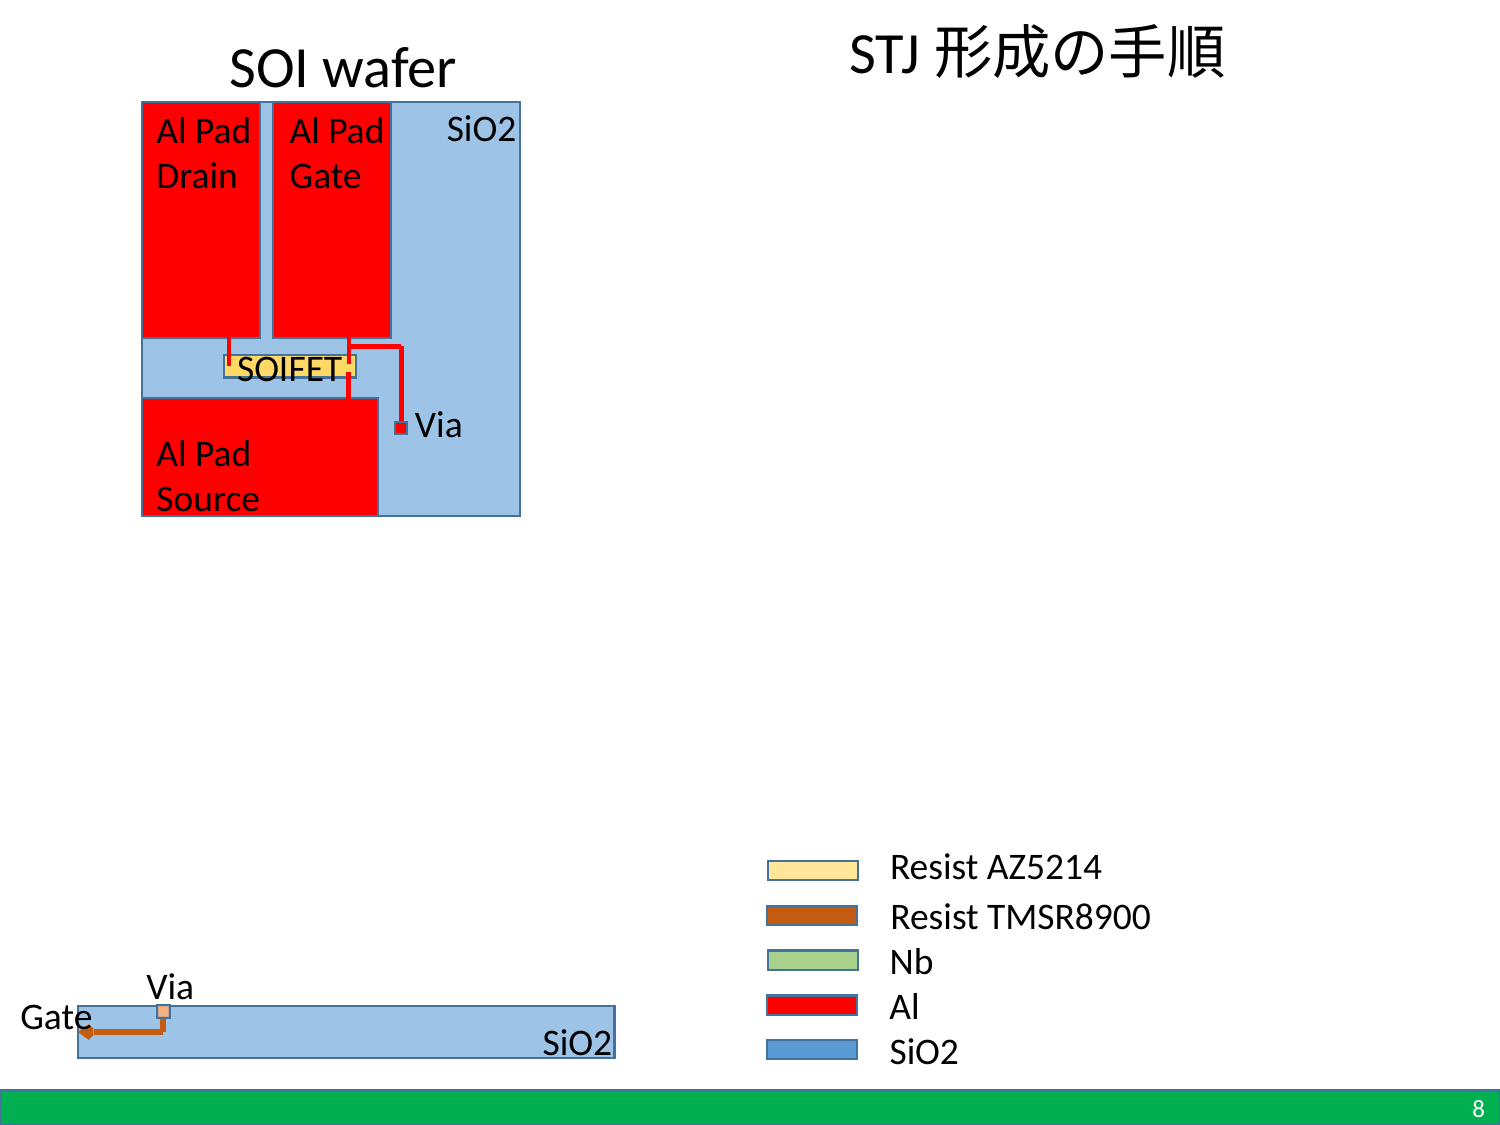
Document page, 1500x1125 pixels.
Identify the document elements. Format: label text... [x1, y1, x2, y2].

text_box [351, 157, 521, 517]
text_box SOI wafer [214, 21, 478, 107]
text_box [766, 905, 858, 926]
text_box [261, 204, 272, 336]
text_box [767, 860, 859, 881]
text_box STJ形成の手順 [642, 7, 1433, 93]
text_box Al Pad Drain [141, 98, 274, 204]
text_box [141, 339, 346, 397]
text_box Nb [874, 929, 949, 990]
text_box Via [131, 954, 217, 1015]
text_box Al Pad Source [141, 421, 313, 527]
text_box [394, 421, 400, 435]
text_box SiO2 [527, 1010, 638, 1071]
text_box [766, 994, 858, 1016]
text_box SOIFET [222, 336, 380, 396]
text_box SiO2 [446, 97, 542, 157]
text_box [767, 949, 859, 971]
text_box Via [400, 393, 485, 453]
text_box [141, 397, 379, 517]
text_box Al Pad Gate [274, 107, 446, 204]
picture [156, 1004, 171, 1019]
slide_number 8 [1162, 1077, 1500, 1125]
text_box [766, 1039, 858, 1060]
text_box SiO2 [874, 1019, 975, 1080]
text_box Resist TMSR8900 [875, 885, 1167, 945]
text_box Resist AZ5214 [875, 834, 1118, 885]
text_box Gate [5, 984, 108, 1045]
text_box Al [874, 974, 935, 1019]
text_box [0, 1089, 1162, 1125]
text_box [77, 1005, 616, 1059]
text_box [141, 204, 261, 339]
text_box [272, 204, 392, 339]
